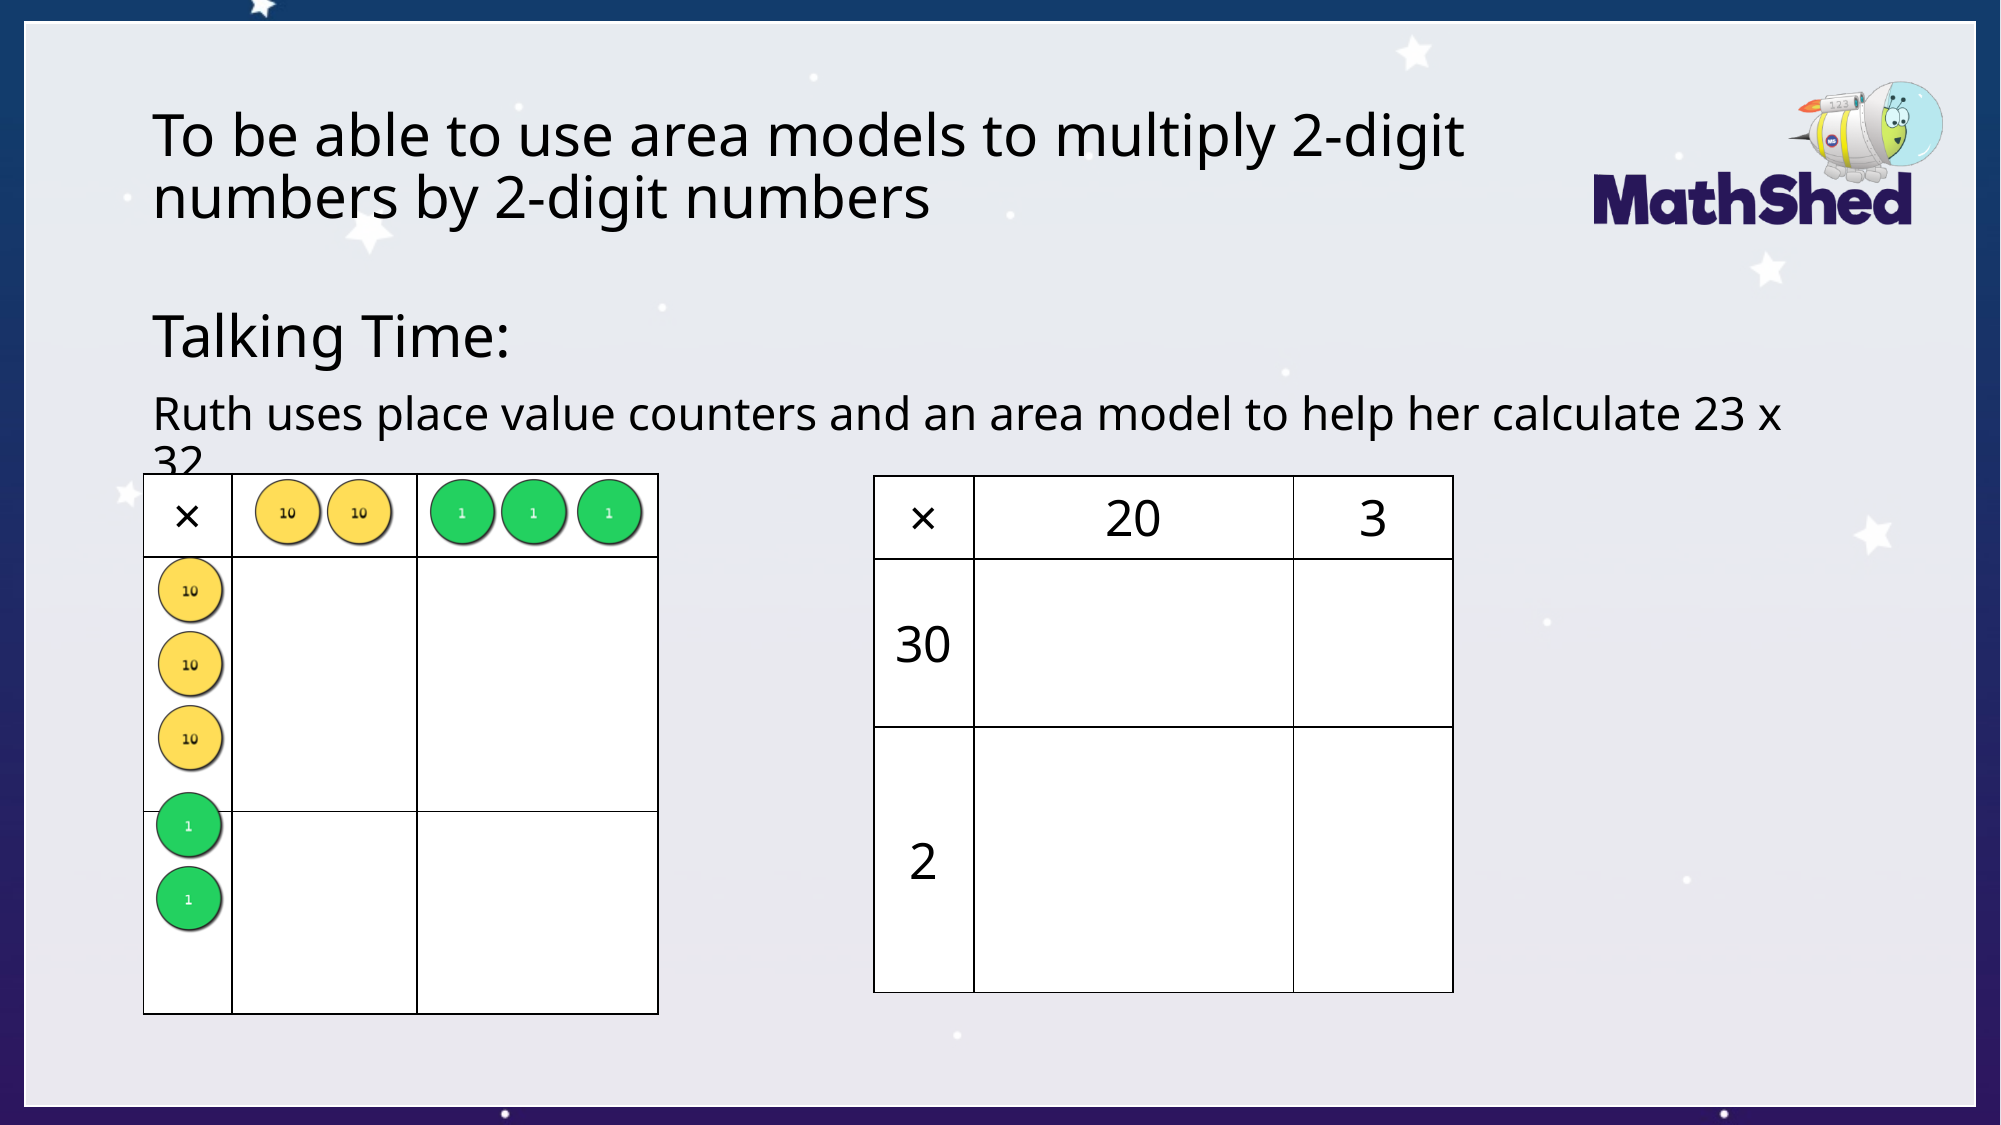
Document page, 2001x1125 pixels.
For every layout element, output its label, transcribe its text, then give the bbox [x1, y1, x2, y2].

table_cell 30 [875, 560, 973, 726]
picture [0, 0, 2001, 1125]
table_cell [1294, 728, 1452, 992]
table_header × [875, 477, 973, 558]
table_header [233, 475, 416, 556]
table_header [418, 475, 657, 556]
list Talking Time: Ruth uses place value counters and an area model to help her calculate 23 x 32. [137, 299, 1863, 1014]
table_header 20 [975, 477, 1293, 558]
table_cell [975, 560, 1293, 726]
table_cell [233, 812, 416, 1013]
table_cell [1294, 560, 1452, 726]
table_header × [144, 475, 231, 556]
title To be able to use area models to multiply 2-digit numbers by 2-digit numbers [137, 59, 1578, 278]
table_cell 2 [875, 728, 973, 992]
table_cell [975, 728, 1293, 992]
text_box [1496, 387, 1648, 540]
table_header 3 [1294, 477, 1452, 558]
table_cell [144, 558, 231, 811]
table_cell [233, 558, 416, 811]
table_cell [144, 812, 231, 1013]
table_cell [418, 812, 657, 1013]
table_cell [418, 558, 657, 811]
